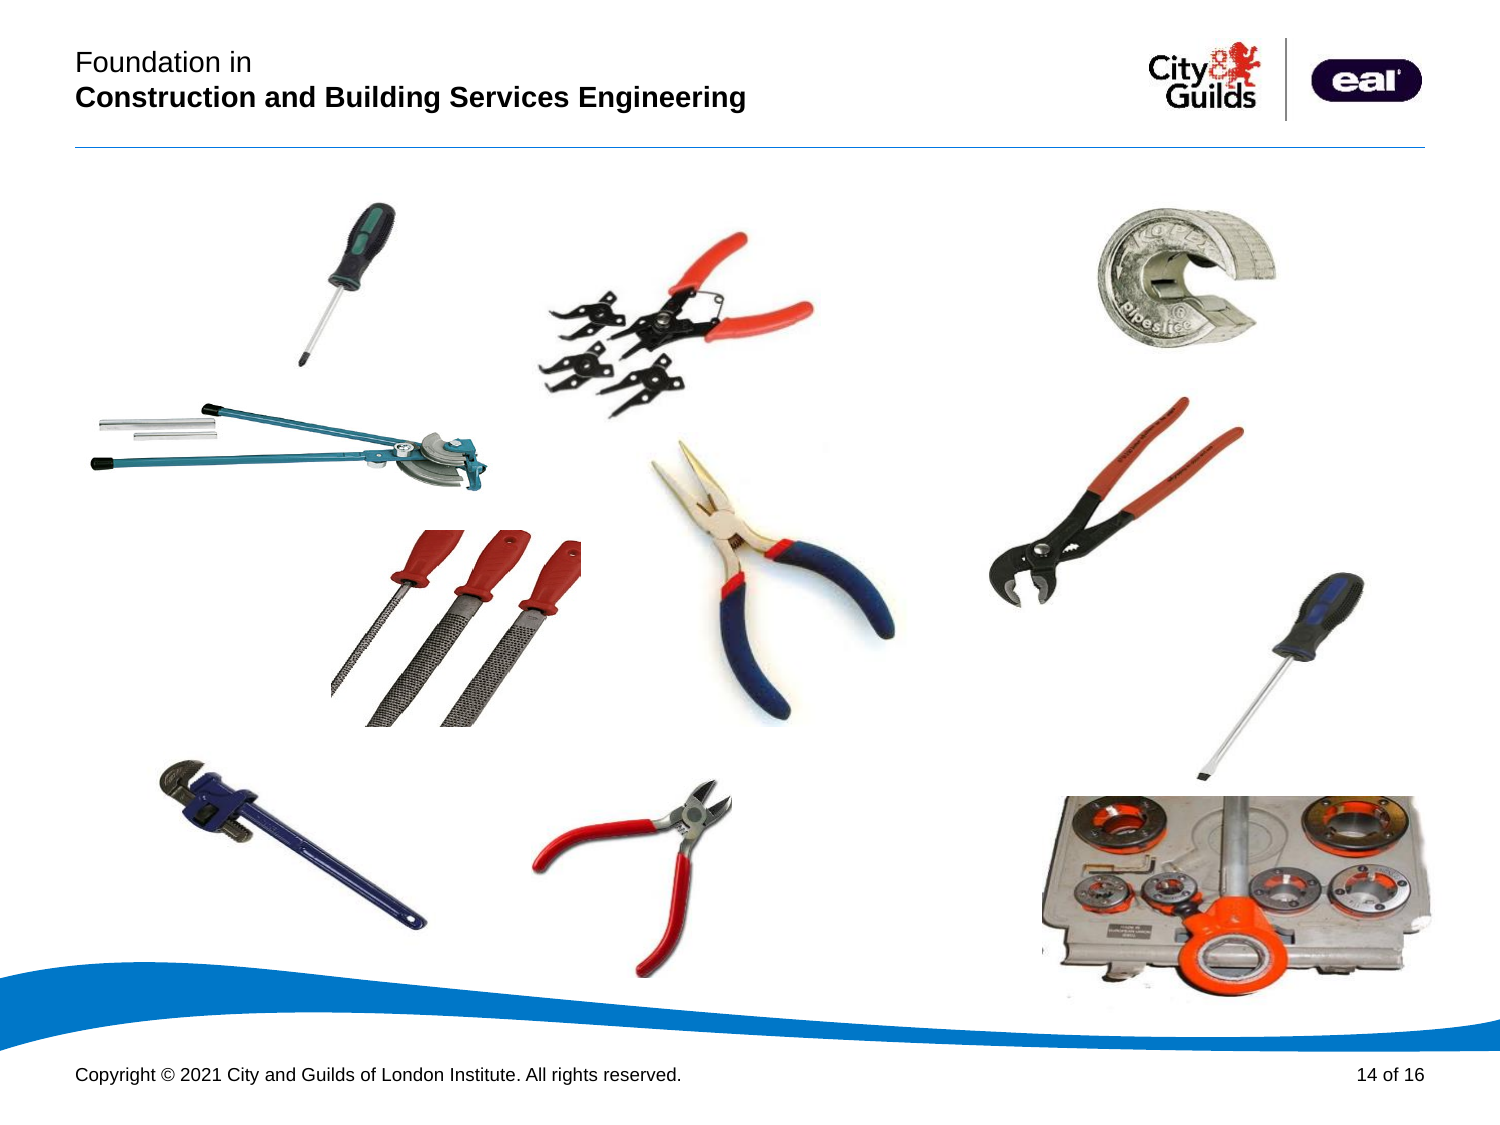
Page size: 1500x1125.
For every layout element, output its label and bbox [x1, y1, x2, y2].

picture [1080, 177, 1294, 374]
picture [130, 735, 456, 955]
picture [84, 193, 581, 727]
picture [531, 181, 927, 727]
picture [530, 777, 732, 978]
picture [1042, 796, 1442, 1019]
picture [1149, 38, 1422, 121]
picture [972, 388, 1405, 790]
